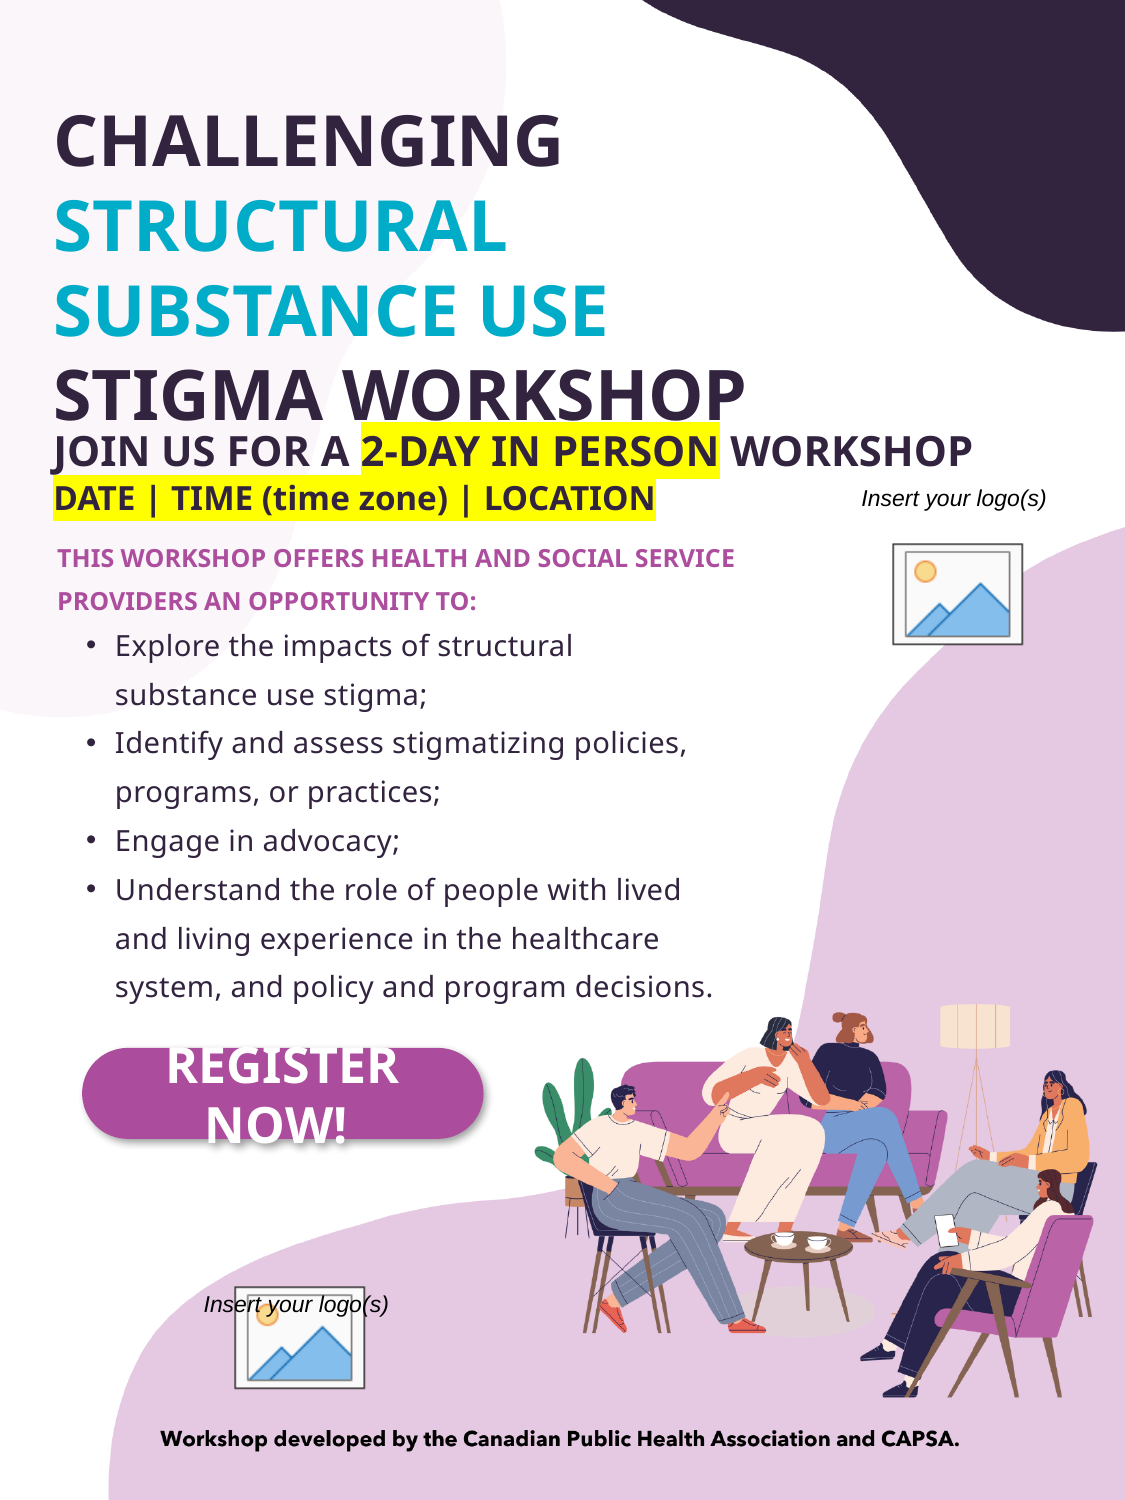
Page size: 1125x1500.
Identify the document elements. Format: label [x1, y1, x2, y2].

picture [828, 475, 1087, 714]
picture [57, 1281, 543, 1394]
text_box [0, 0, 1125, 1500]
